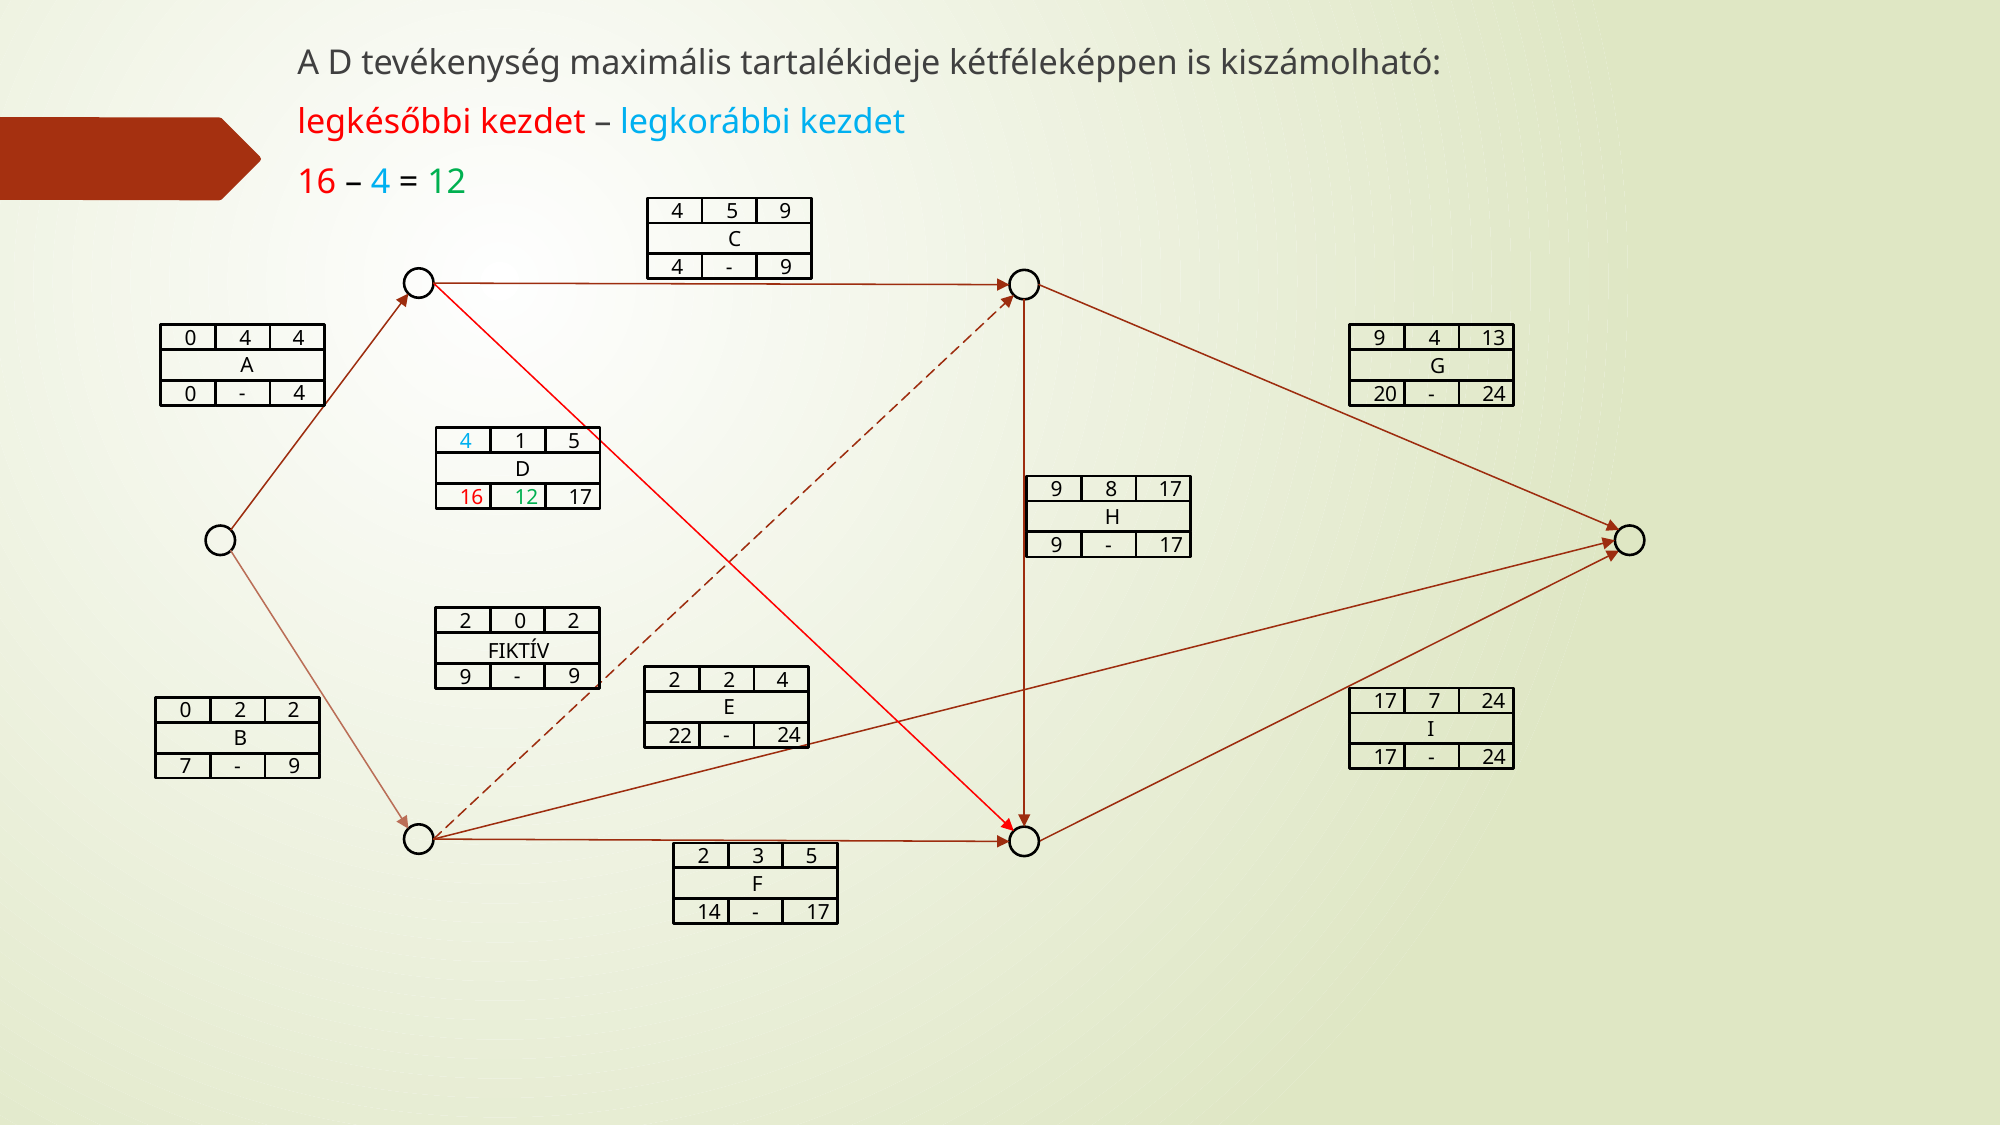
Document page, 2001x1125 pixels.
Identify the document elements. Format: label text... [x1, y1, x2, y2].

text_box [160, 316, 325, 414]
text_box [1349, 316, 1522, 414]
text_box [230, 550, 409, 829]
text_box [644, 658, 817, 756]
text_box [1018, 539, 1616, 840]
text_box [647, 189, 812, 287]
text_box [230, 293, 409, 530]
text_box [433, 282, 1015, 832]
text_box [155, 689, 320, 787]
text_box [402, 266, 435, 300]
text_box [402, 823, 432, 856]
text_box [673, 834, 845, 932]
text_box [1010, 848, 1038, 858]
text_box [435, 599, 600, 697]
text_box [1026, 468, 1199, 566]
text_box [1008, 268, 1041, 301]
text_box [1613, 524, 1646, 557]
text_box [204, 524, 237, 557]
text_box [435, 419, 608, 517]
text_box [1038, 284, 1620, 530]
text_box A D tevékenység maximális tartalékideje kétféleképpen is kiszámolható: legkésőbbi kezdet – legkorábbi kezdet 16 – 4 = 12 [282, 32, 1745, 209]
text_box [1349, 679, 1522, 777]
